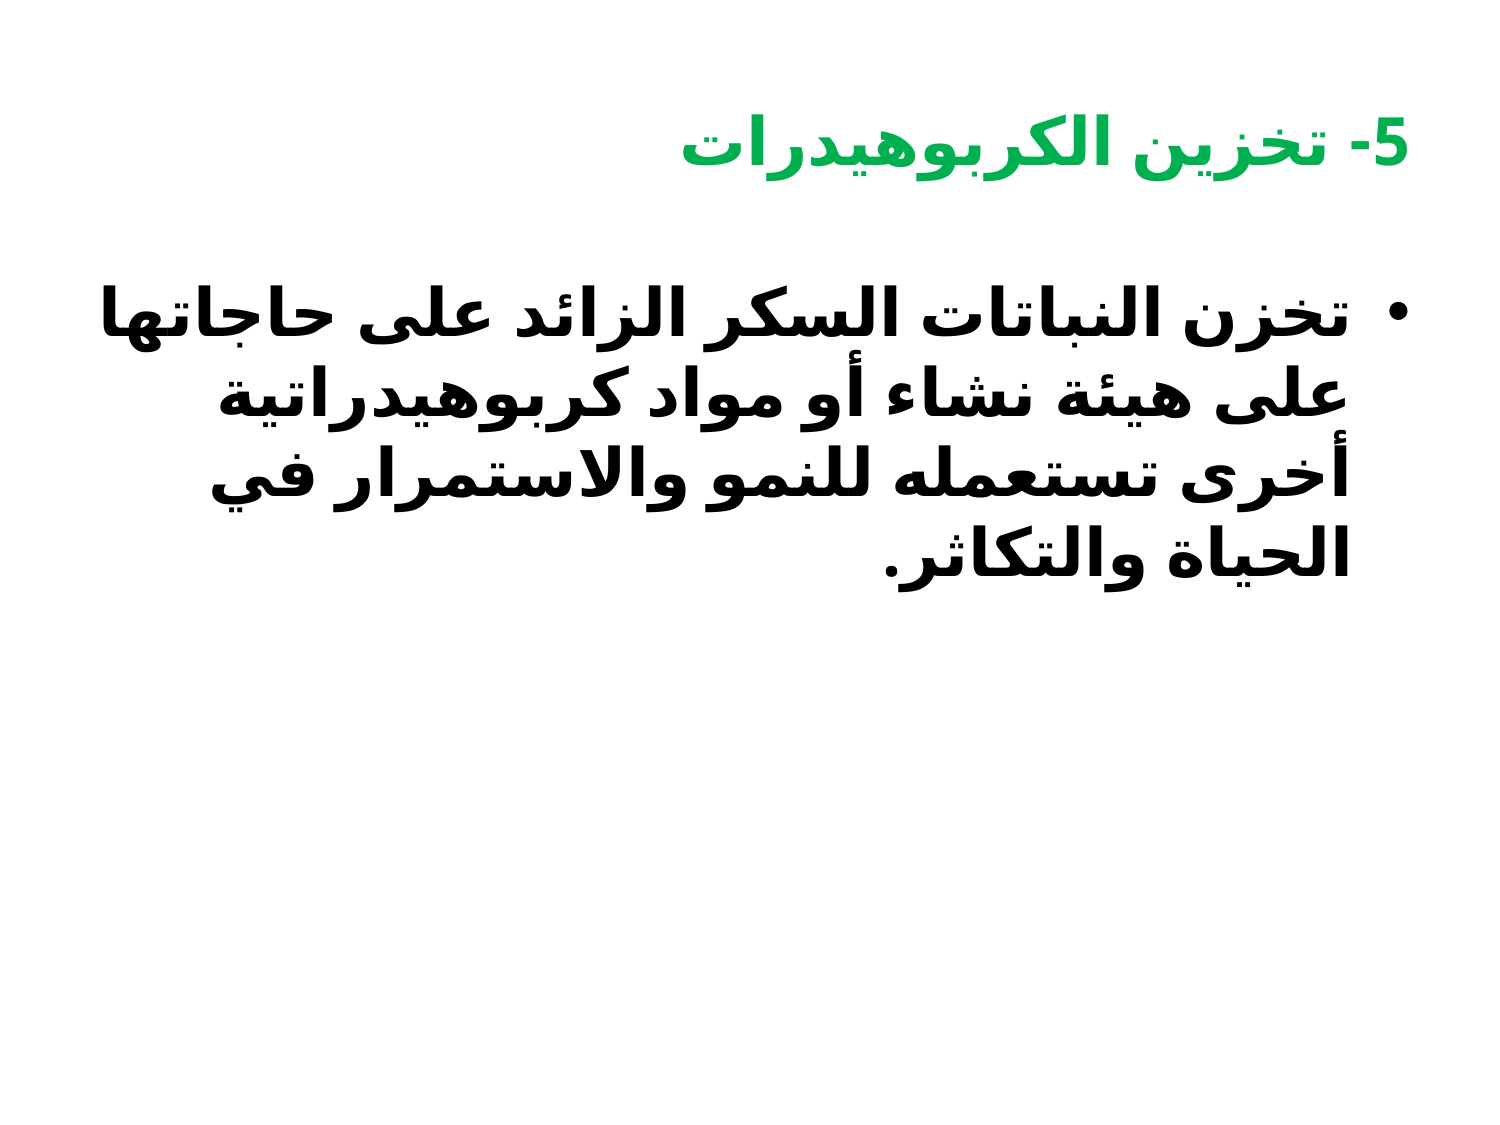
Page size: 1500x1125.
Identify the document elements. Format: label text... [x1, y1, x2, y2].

title 5- تخزين الكربوهيدرات [75, 45, 1425, 233]
list تخزن النباتات السكر الزائد على حاجاتها على هيئة نشاء أو مواد كربوهيدراتية أخرى تستعمله للنمو والاستمرار في الحياة والتكاثر. [75, 262, 1425, 622]
